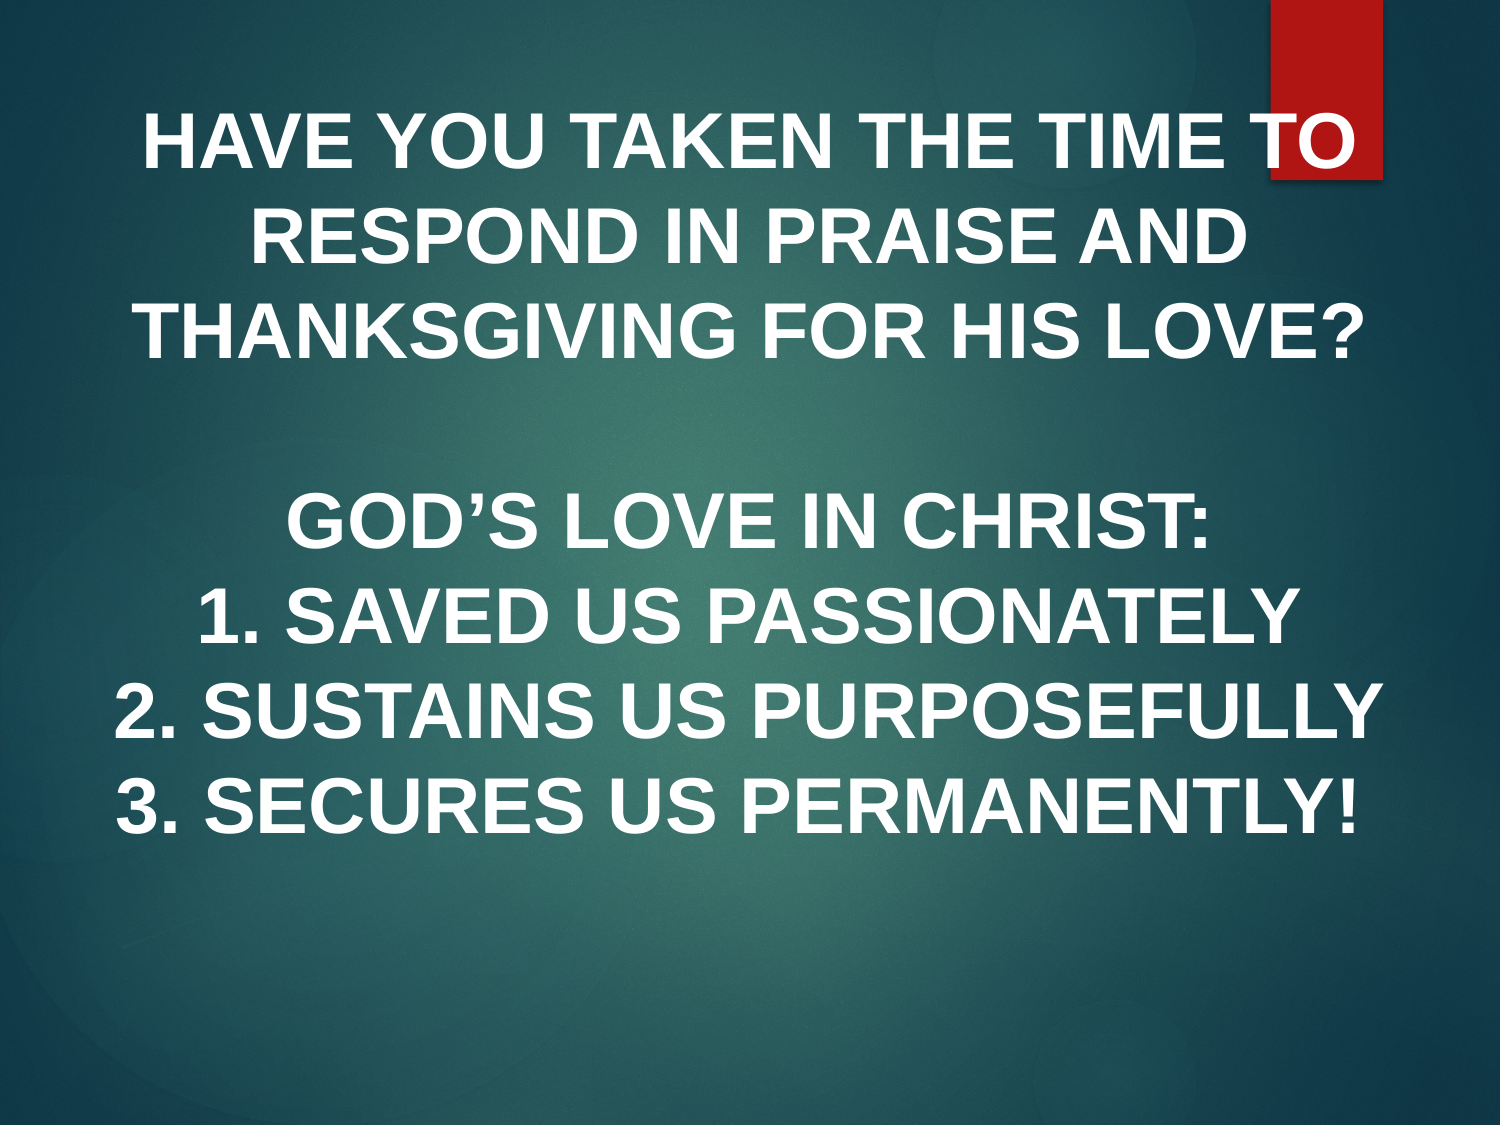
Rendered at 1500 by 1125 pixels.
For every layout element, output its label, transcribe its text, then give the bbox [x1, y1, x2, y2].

text_box HAVE YOU TAKEN THE TIME TO RESPOND IN PRAISE AND THANKSGIVING FOR HIS LOVE? GOD’S LOVE IN CHRIST: 1. SAVED US PASSIONATELY 2. SUSTAINS US PURPOSEFULLY 3. SECURES US PERMANENTLY! [43, 82, 1457, 858]
